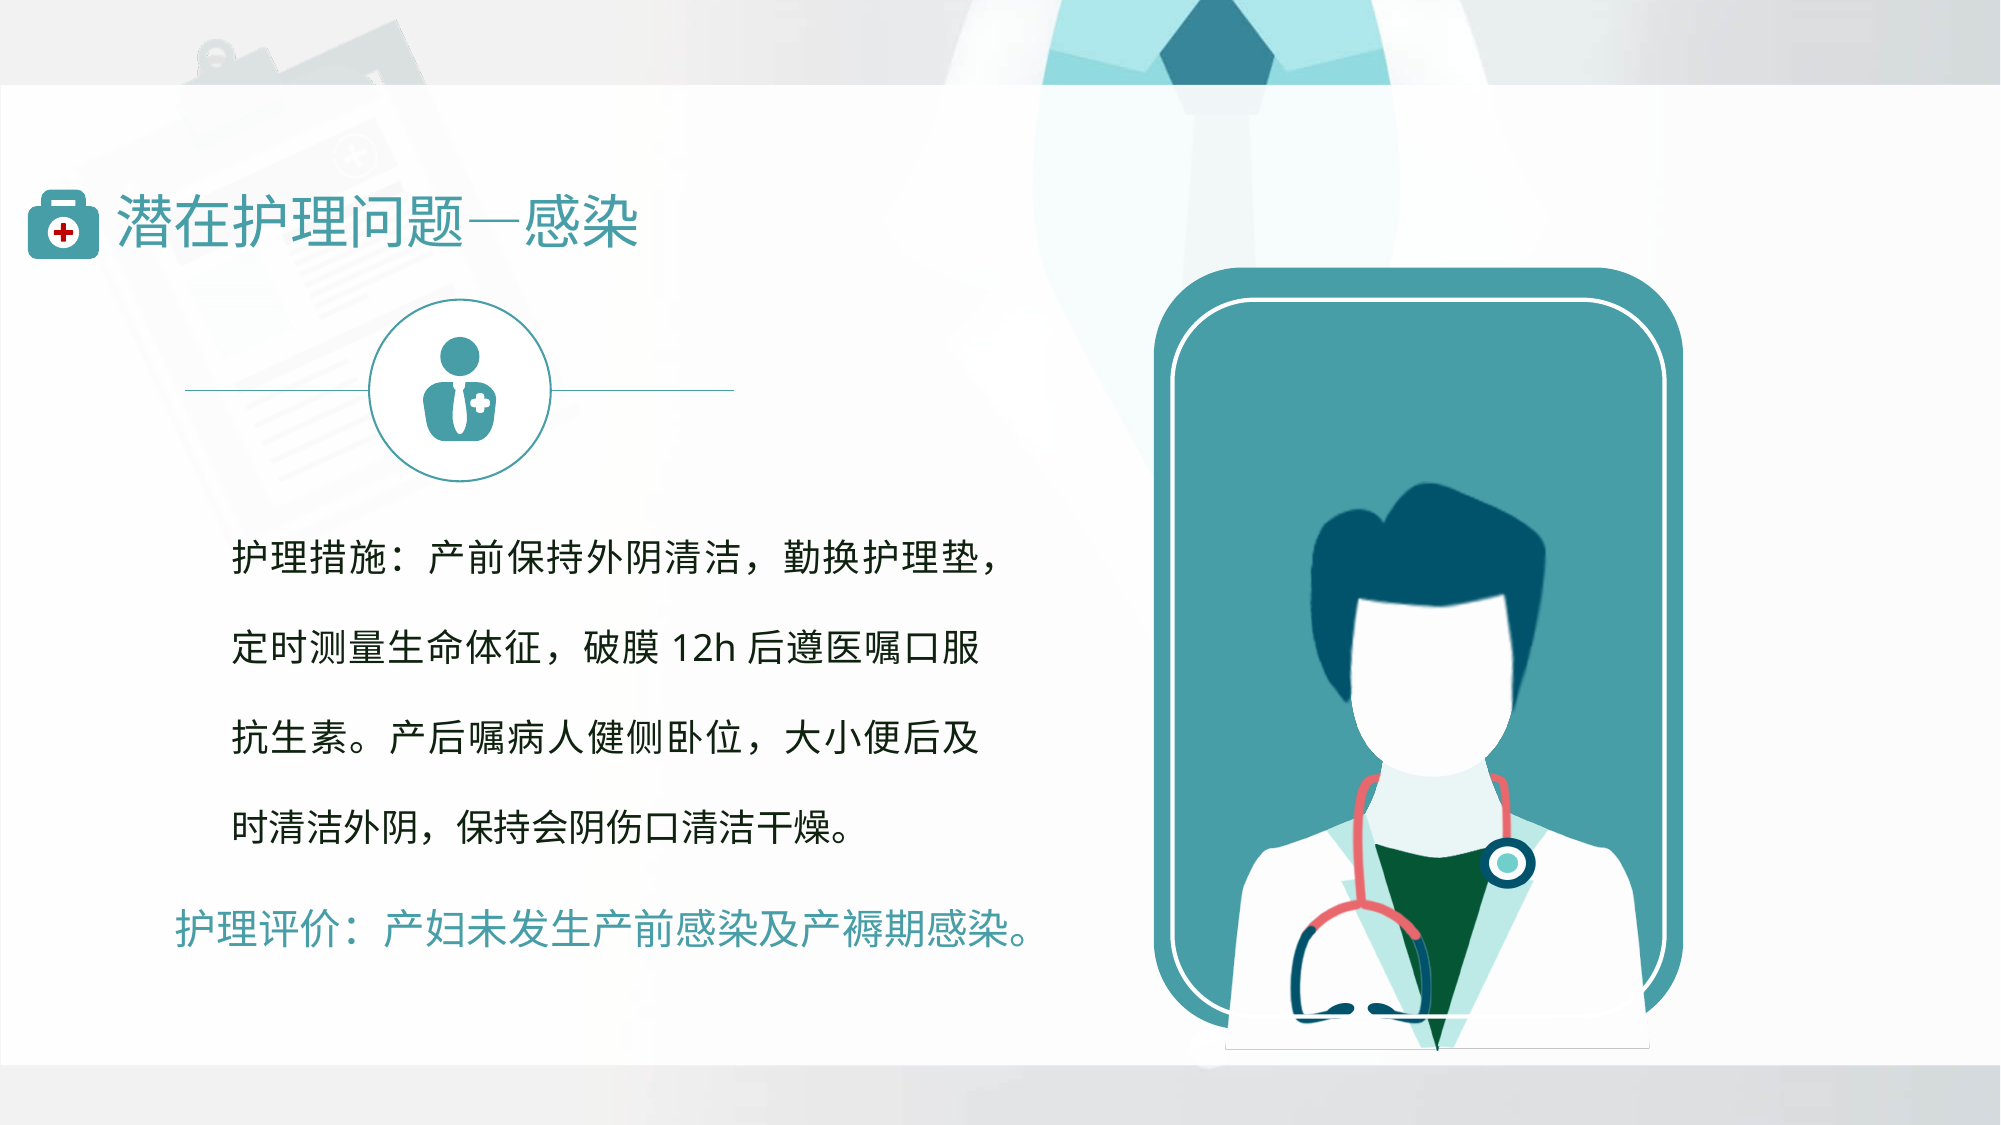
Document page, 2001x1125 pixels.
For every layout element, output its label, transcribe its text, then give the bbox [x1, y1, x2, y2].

text_box 潜在护理问题—感染 [100, 177, 777, 263]
text_box [1152, 266, 1685, 441]
text_box [368, 298, 552, 390]
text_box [27, 194, 99, 259]
picture [0, 0, 2001, 84]
text_box 护理评价：产妇未发生产前感染及产褥期感染。 [159, 879, 1087, 939]
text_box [421, 336, 498, 442]
picture [0, 441, 2001, 1125]
text_box [1171, 298, 1666, 441]
text_box [368, 391, 552, 481]
text_box 护理措施：产前保持外阴清洁，勤换护理垫，定时测量生命体征，破膜12h后遵医嘱口服抗生素。产后嘱病人健侧卧位，大小便后及时清洁外阴，保持会阴伤口清洁干燥。 [216, 481, 996, 740]
